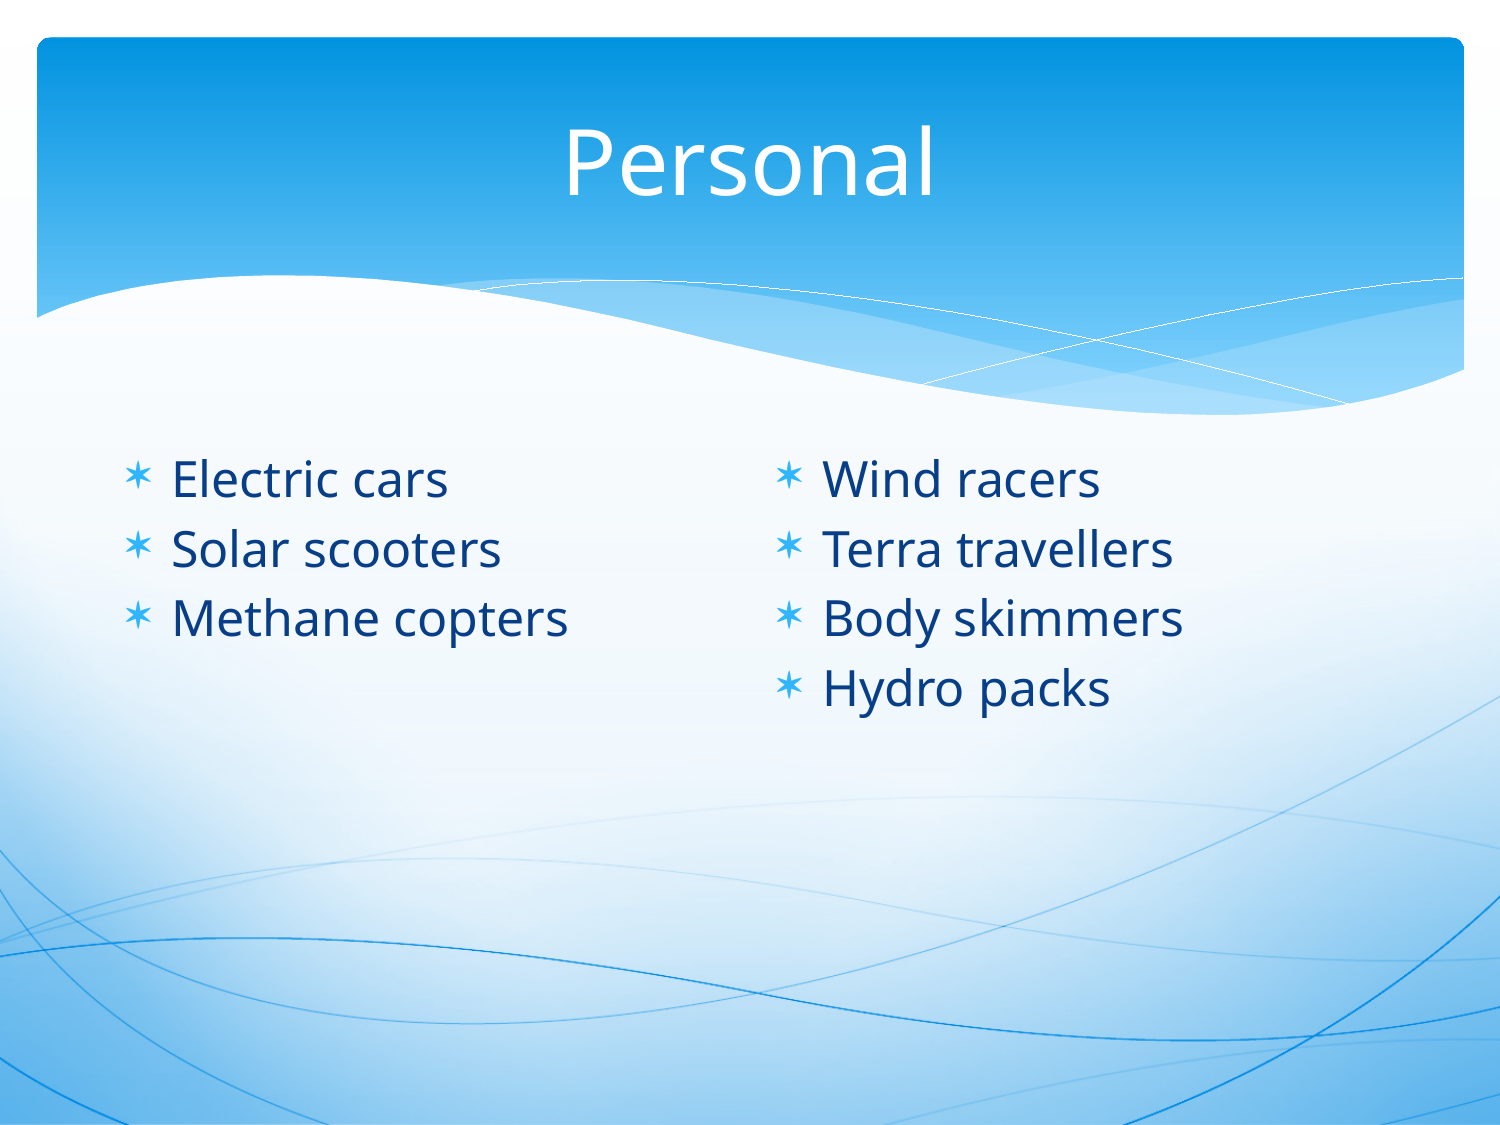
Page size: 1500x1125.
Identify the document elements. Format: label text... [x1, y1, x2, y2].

list Wind racers Terra travellers Body skimmers Hydro packs [761, 439, 1389, 1005]
list Electric cars Solar scooters Methane copters [111, 439, 738, 1005]
title Personal [75, 55, 1425, 261]
